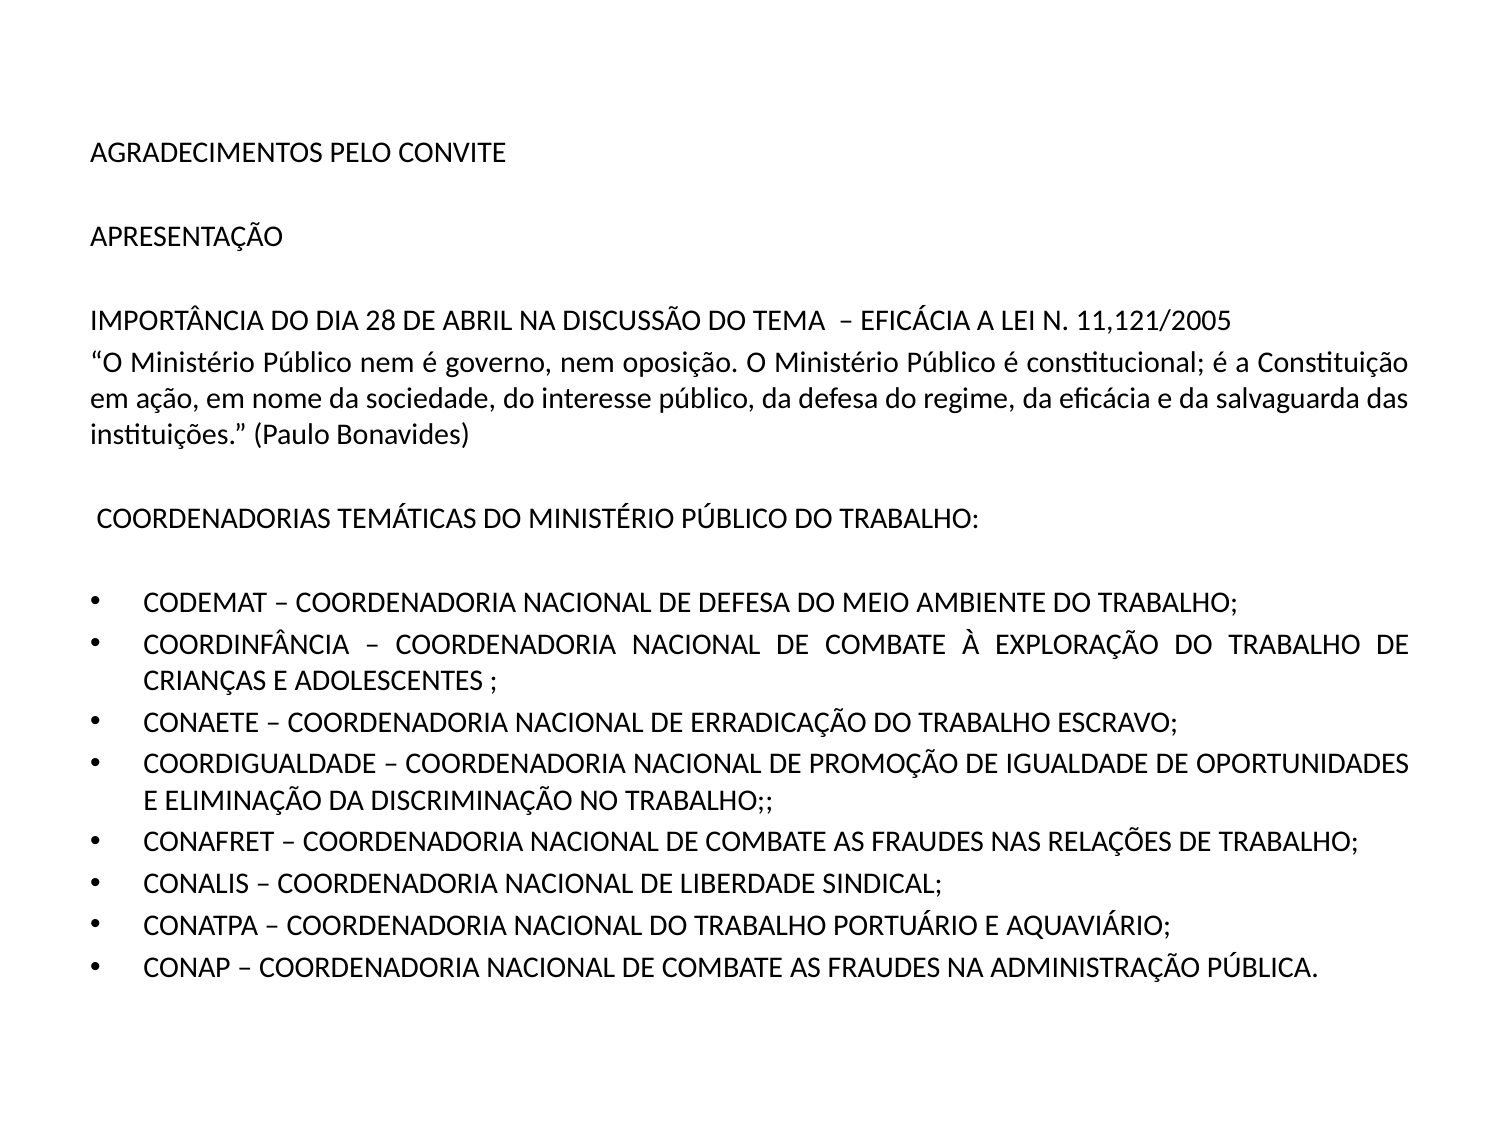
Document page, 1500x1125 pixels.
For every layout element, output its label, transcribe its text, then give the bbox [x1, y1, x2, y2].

list AGRADECIMENTOS PELO CONVITE APRESENTAÇÃO IMPORTÂNCIA DO DIA 28 DE ABRIL NA DISCUSSÃO DO TEMA – EFICÁCIA A LEI N. 11,121/2005 “O Ministério Público nem é governo, nem oposição. O Ministério Público é constitucional; é a Constituição em ação, em nome da sociedade, do interesse público, da defesa do regime, da eficácia e da salvaguarda das instituições.” (Paulo Bonavides) COORDENADORIAS TEMÁTICAS DO MINISTÉRIO PÚBLICO DO TRABALHO: CODEMAT – COORDENADORIA NACIONAL DE DEFESA DO MEIO AMBIENTE DO TRABALHO; COORDINFÂNCIA – COORDENADORIA NACIONAL DE COMBATE À EXPLORAÇÃO DO TRABALHO DE CRIANÇAS E ADOLESCENTES ; CONAETE – COORDENADORIA NACIONAL DE ERRADICAÇÃO DO TRABALHO ESCRAVO; COORDIGUALDADE – COORDENADORIA NACIONAL DE PROMOÇÃO DE IGUALDADE DE OPORTUNIDADES E ELIMINAÇÃO DA DISCRIMINAÇÃO NO TRABALHO;; CONAFRET – COORDENADORIA NACIONAL DE COMBATE AS FRAUDES NAS RELAÇÕES DE TRABALHO; CONALIS – COORDENADORIA NACIONAL DE LIBERDADE SINDICAL; CONATPA – COORDENADORIA NACIONAL DO TRABALHO PORTUÁRIO E AQUAVIÁRIO; CONAP – COORDENADORIA NACIONAL DE COMBATE AS FRAUDES NA ADMINISTRAÇÃO PÚBLICA. [75, 125, 1425, 1005]
